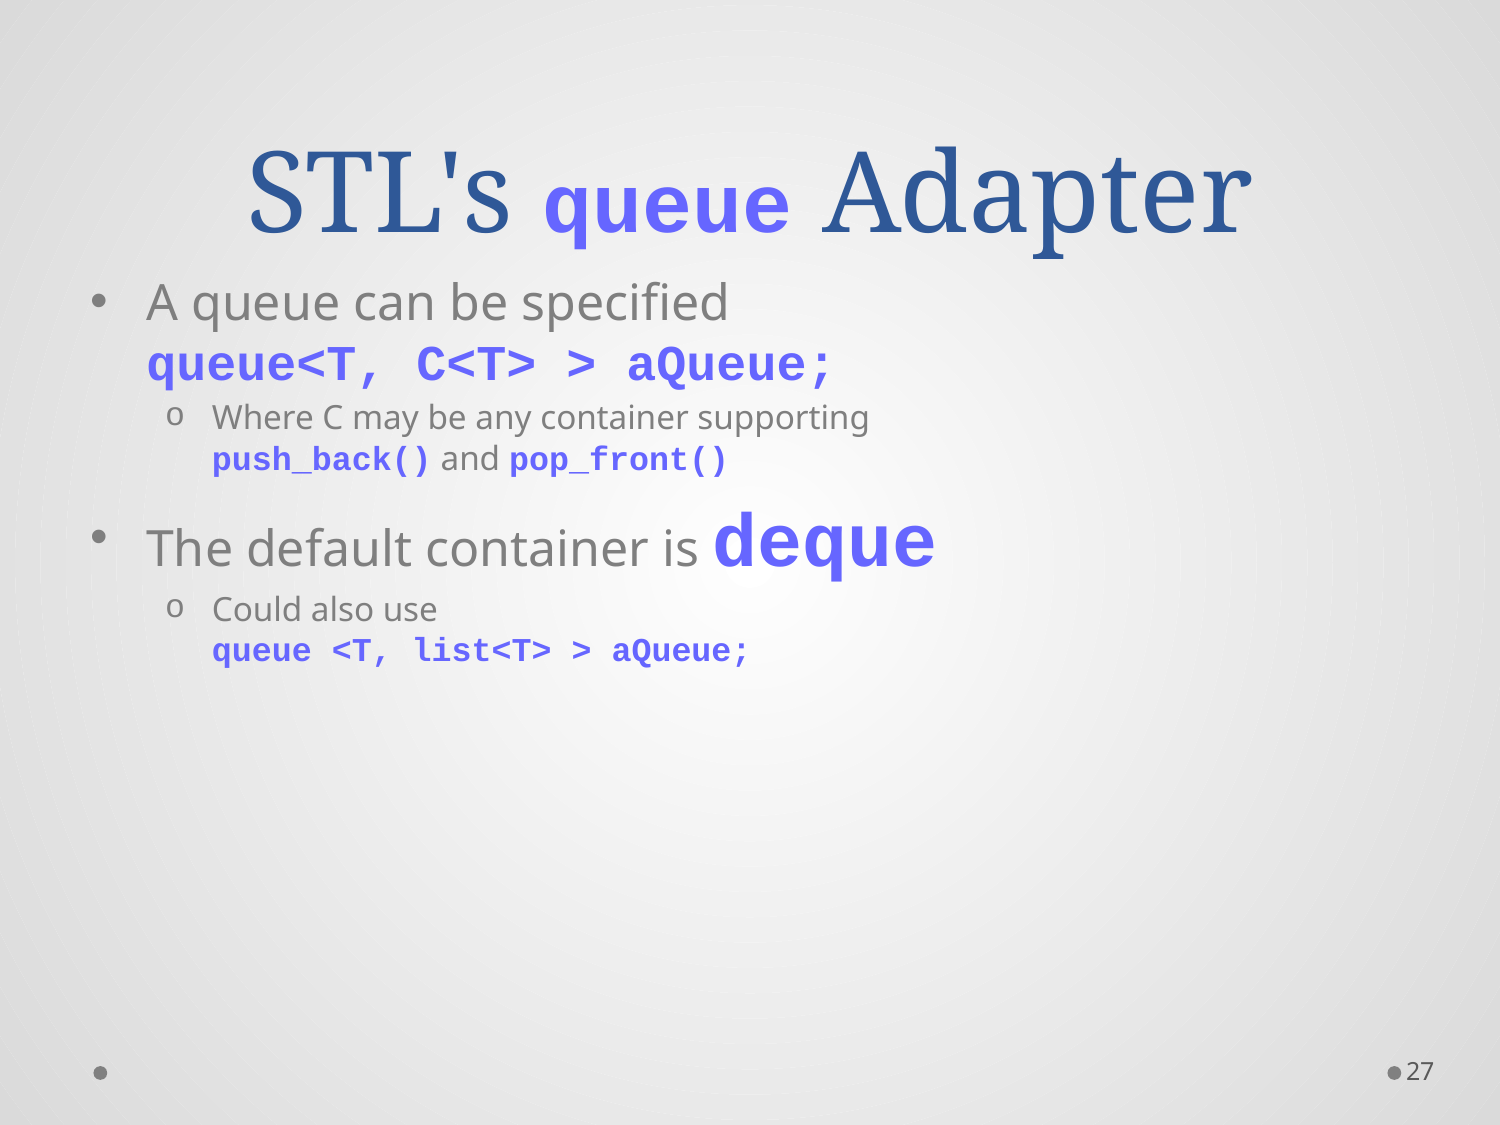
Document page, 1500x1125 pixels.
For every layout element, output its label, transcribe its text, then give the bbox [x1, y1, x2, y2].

slide_number 27 [1401, 1042, 1494, 1103]
title STL's queue Adapter [75, 0, 1425, 262]
list A queue can be specified queue<T, C<T> > aQueue; Where C may be any container supporting push_back() and pop_front() The default container is deque Could also use queue <T, list<T> > aQueue; [75, 262, 1425, 1005]
